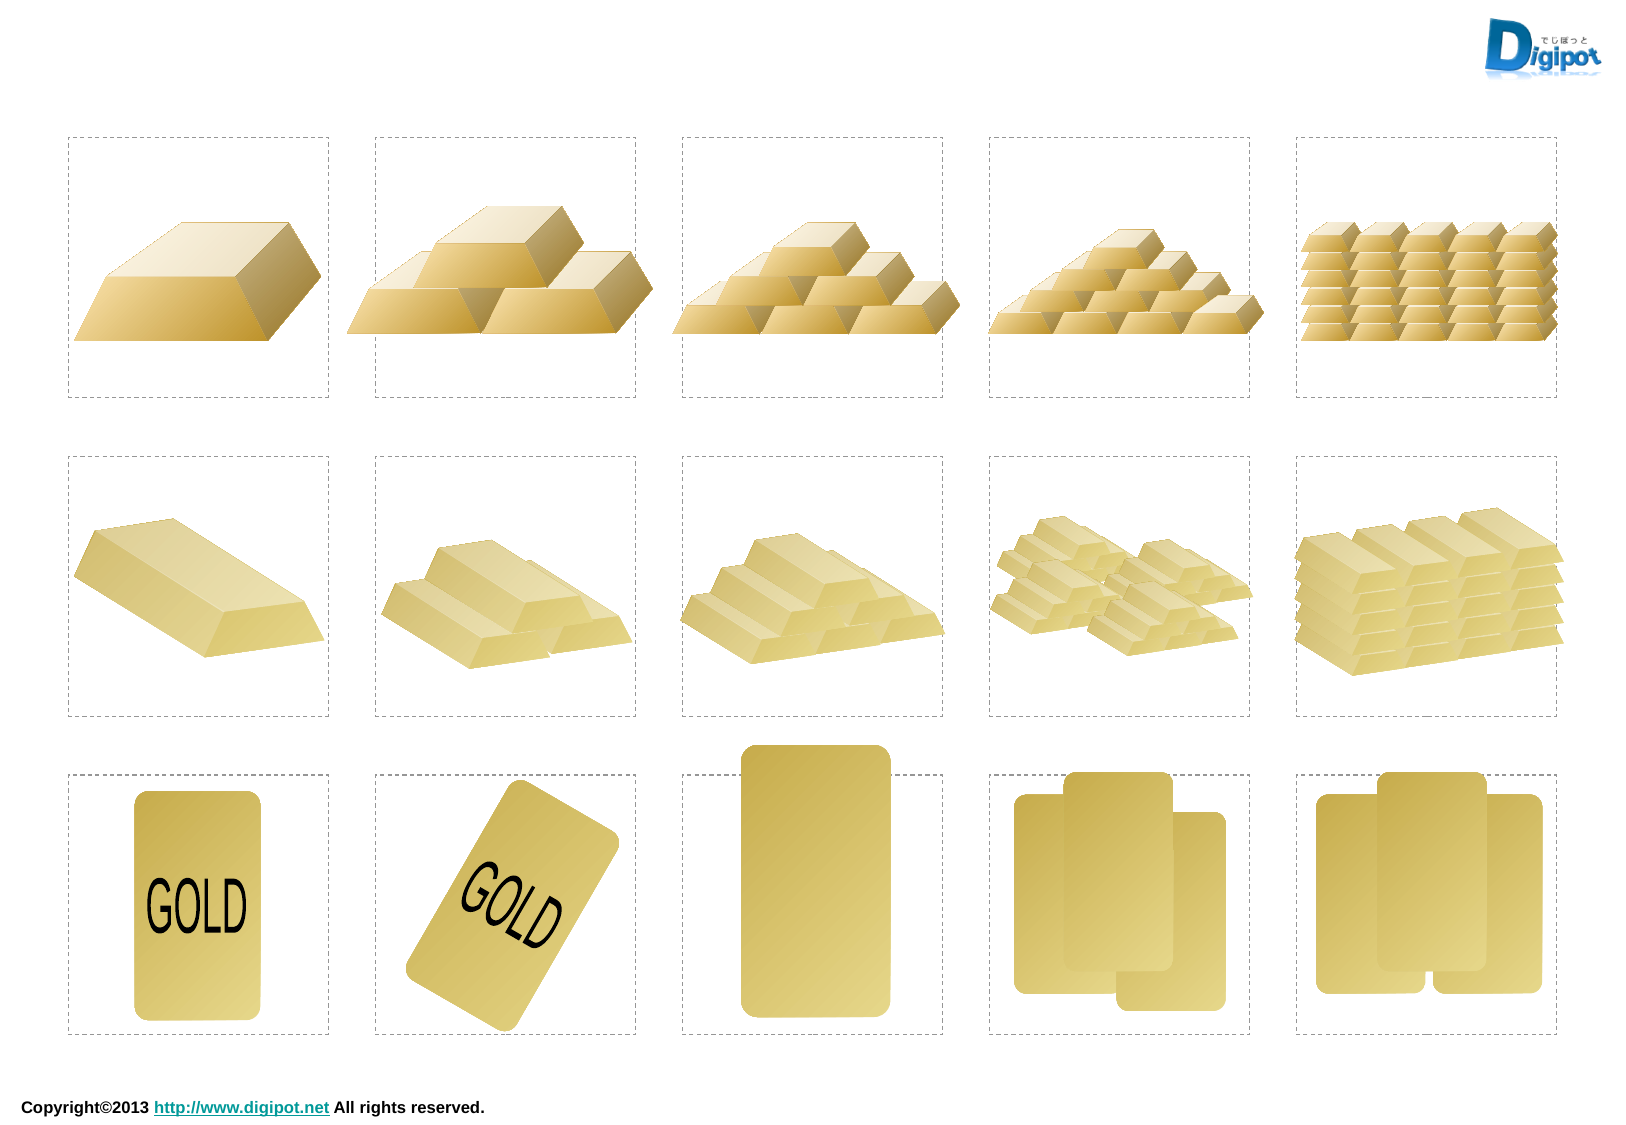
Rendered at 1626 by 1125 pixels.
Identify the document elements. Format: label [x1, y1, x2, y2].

text_box [381, 539, 633, 670]
text_box [73, 518, 325, 659]
text_box [134, 791, 261, 1021]
text_box [680, 533, 946, 665]
text_box [449, 791, 576, 1021]
text_box [672, 222, 961, 335]
text_box [1294, 507, 1564, 676]
text_box [988, 229, 1264, 335]
picture [1485, 18, 1602, 82]
text_box [741, 745, 891, 1018]
text_box [1014, 772, 1226, 1012]
text_box [1316, 772, 1543, 994]
text_box [990, 516, 1254, 657]
text_box [1301, 221, 1558, 341]
text_box [347, 205, 653, 334]
text_box [73, 222, 322, 342]
